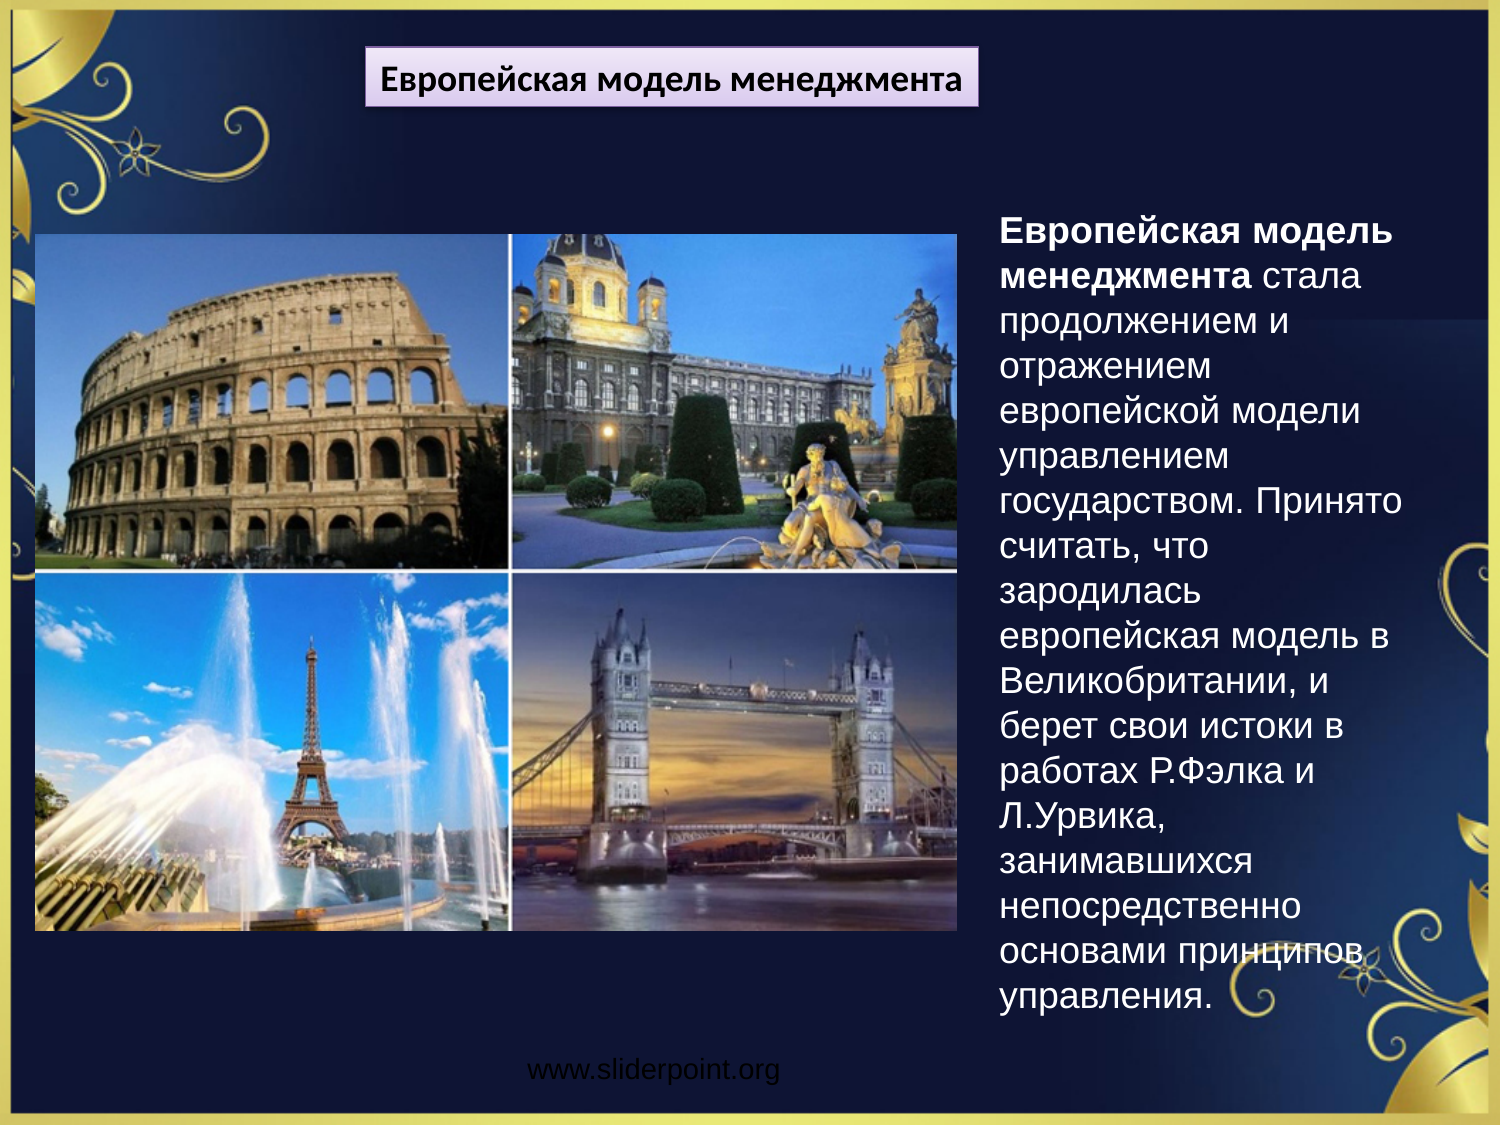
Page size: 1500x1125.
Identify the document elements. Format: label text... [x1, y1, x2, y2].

text_box Европейская модель менеджмента [365, 46, 979, 107]
footer www.sliderpoint.org [512, 1042, 988, 1103]
text_box Европейская модель менеджмента стала продолжением и отражением европейской модели управлением государством. Принято считать, что зародилась европейская модель в Великобритании, и берет свои истоки в работах Р.Фэлка и Л.Урвика, занимавшихся непосредственно основами принципов управления. [984, 199, 1418, 1024]
picture [0, 0, 1500, 1125]
